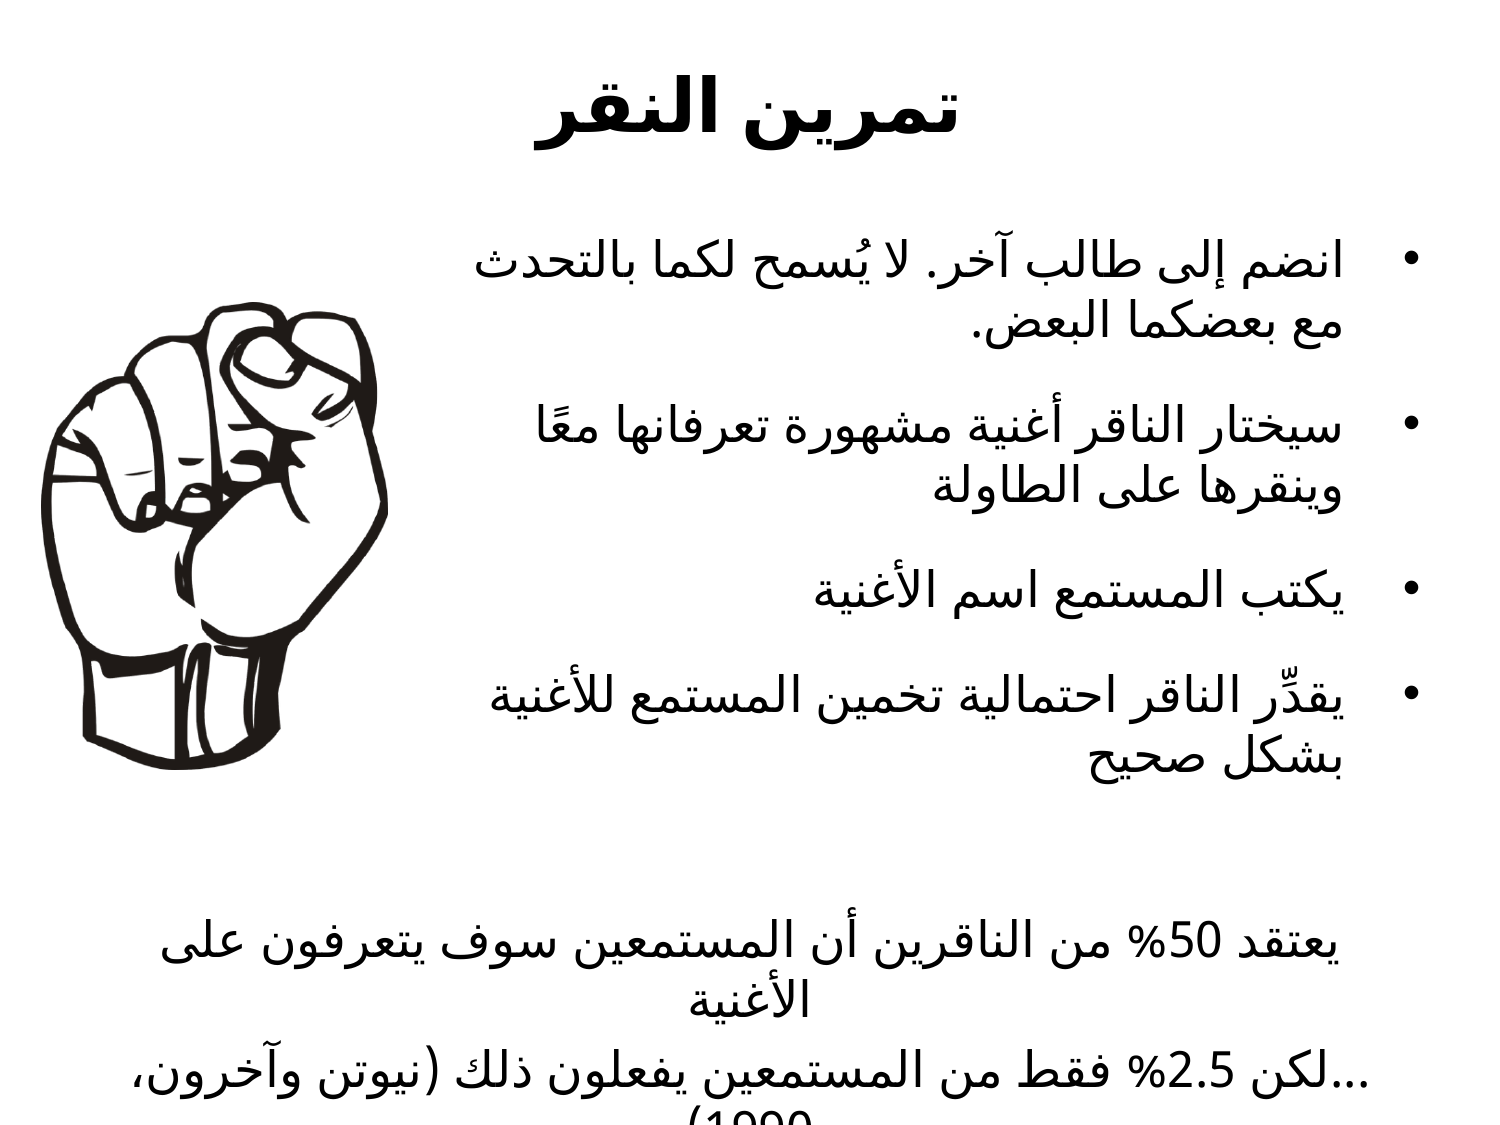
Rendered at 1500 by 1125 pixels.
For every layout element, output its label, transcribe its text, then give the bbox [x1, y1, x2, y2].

picture [41, 302, 388, 770]
list يعتقد 50% من الناقرين أن المستمعين سوف يتعرفون على الأغنية ...لكن 2.5% فقط من المستمعين يفعلون ذلك (نيوتن وآخرون، 1990) [75, 810, 1425, 1125]
title تمرين النقر [75, 8, 1425, 197]
text_box انضم إلى طالب آخر. لا يُسمح لكما بالتحدث مع بعضكما البعض. سيختار الناقر أغنية مشهورة تعرفانها معًا وينقرها على الطاولة يكتب المستمع اسم الأغنية يقدِّر الناقر احتمالية تخمين المستمع للأغنية بشكل صحيح [419, 219, 1435, 910]
